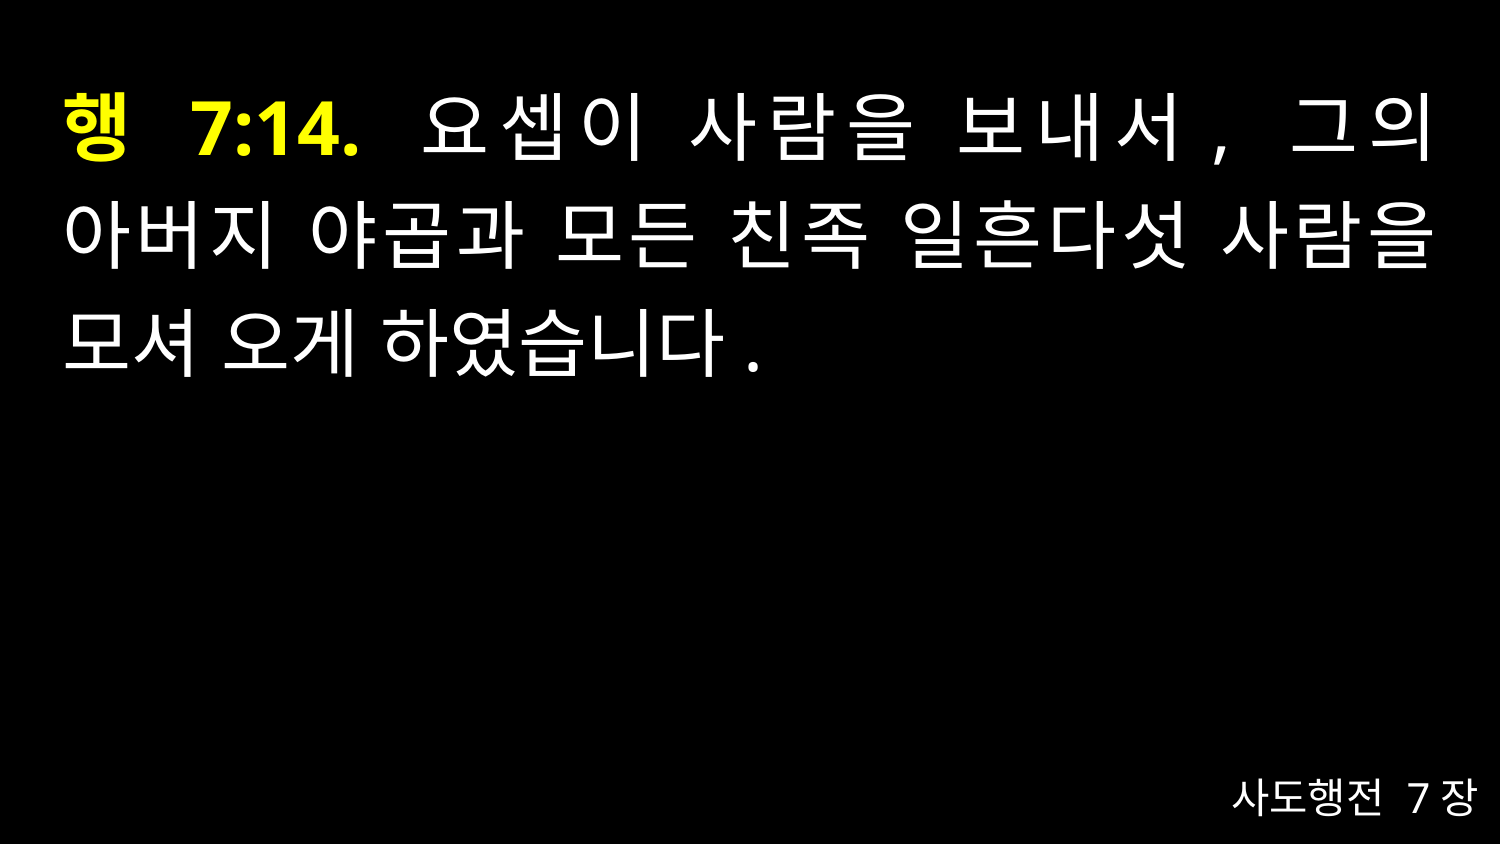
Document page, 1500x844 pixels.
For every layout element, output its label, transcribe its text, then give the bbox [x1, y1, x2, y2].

title 행 7:14. 요셉이 사람을 보내서, 그의 아버지 야곱과 모든 친족 일흔다섯 사람을 모셔 오게 하였습니다. [0, 0, 1500, 844]
subtitle 사도행전 7장 [916, 770, 1500, 844]
